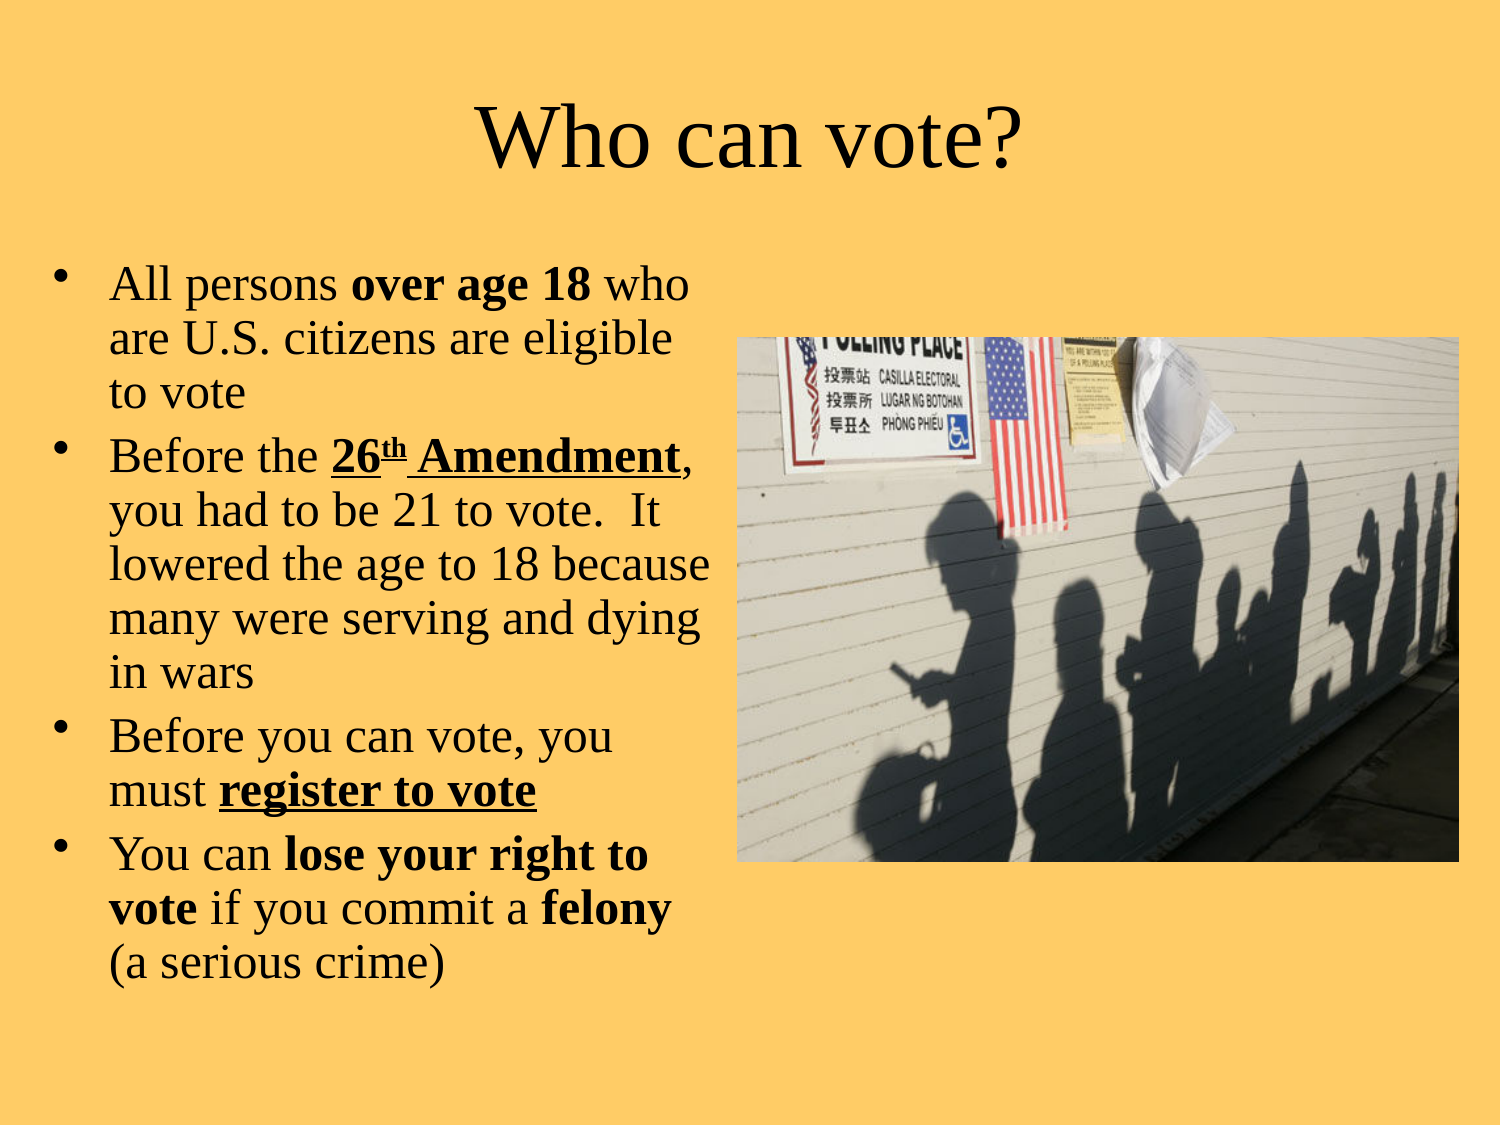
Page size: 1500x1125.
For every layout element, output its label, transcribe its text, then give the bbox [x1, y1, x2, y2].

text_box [737, 337, 1459, 863]
list All persons over age 18 who are U.S. citizens are eligible to vote Before the 26th Amendment, you had to be 21 to vote. It lowered the age to 18 because many were serving and dying in wars Before you can vote, you must register to vote You can lose your right to vote if you commit a felony (a serious crime) [37, 249, 738, 1038]
title Who can vote? [112, 37, 1388, 226]
